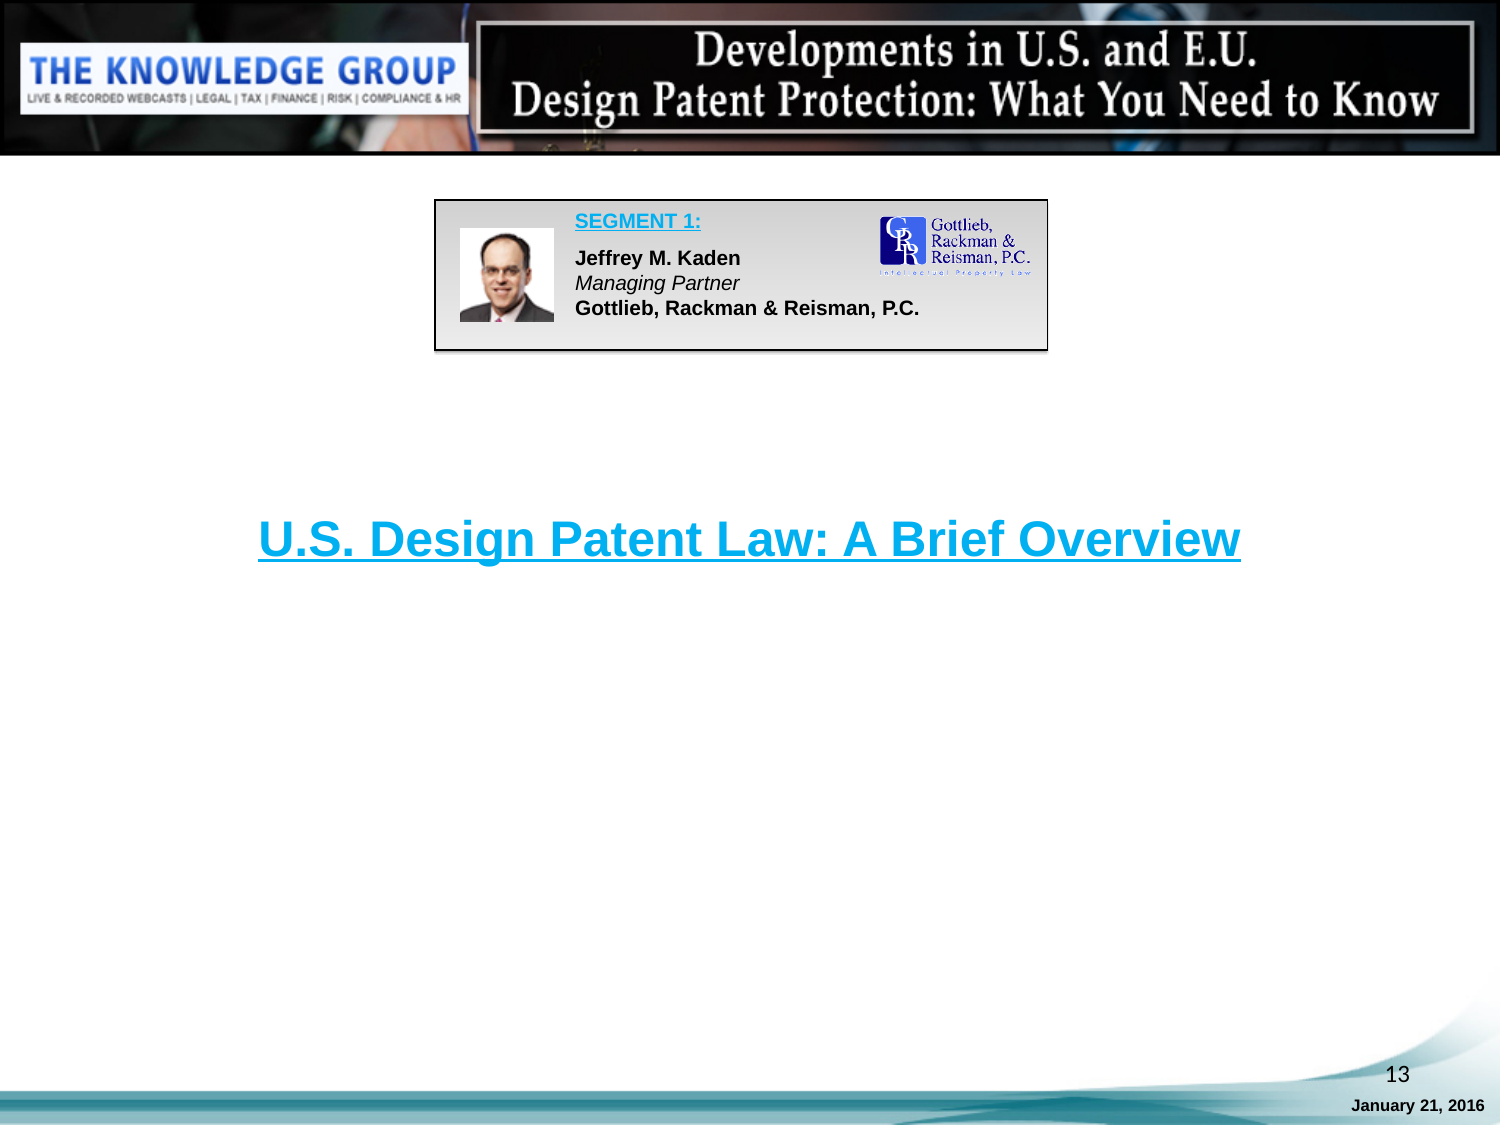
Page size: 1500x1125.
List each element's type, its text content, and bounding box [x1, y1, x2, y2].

text_box U.S. Design Patent Law: A Brief Overview [0, 499, 1500, 574]
text_box January 21, 2016 [1100, 1087, 1500, 1123]
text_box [434, 199, 1048, 351]
slide_number 13 [1074, 1042, 1425, 1103]
picture [0, 574, 1500, 1125]
picture [0, 0, 1500, 499]
